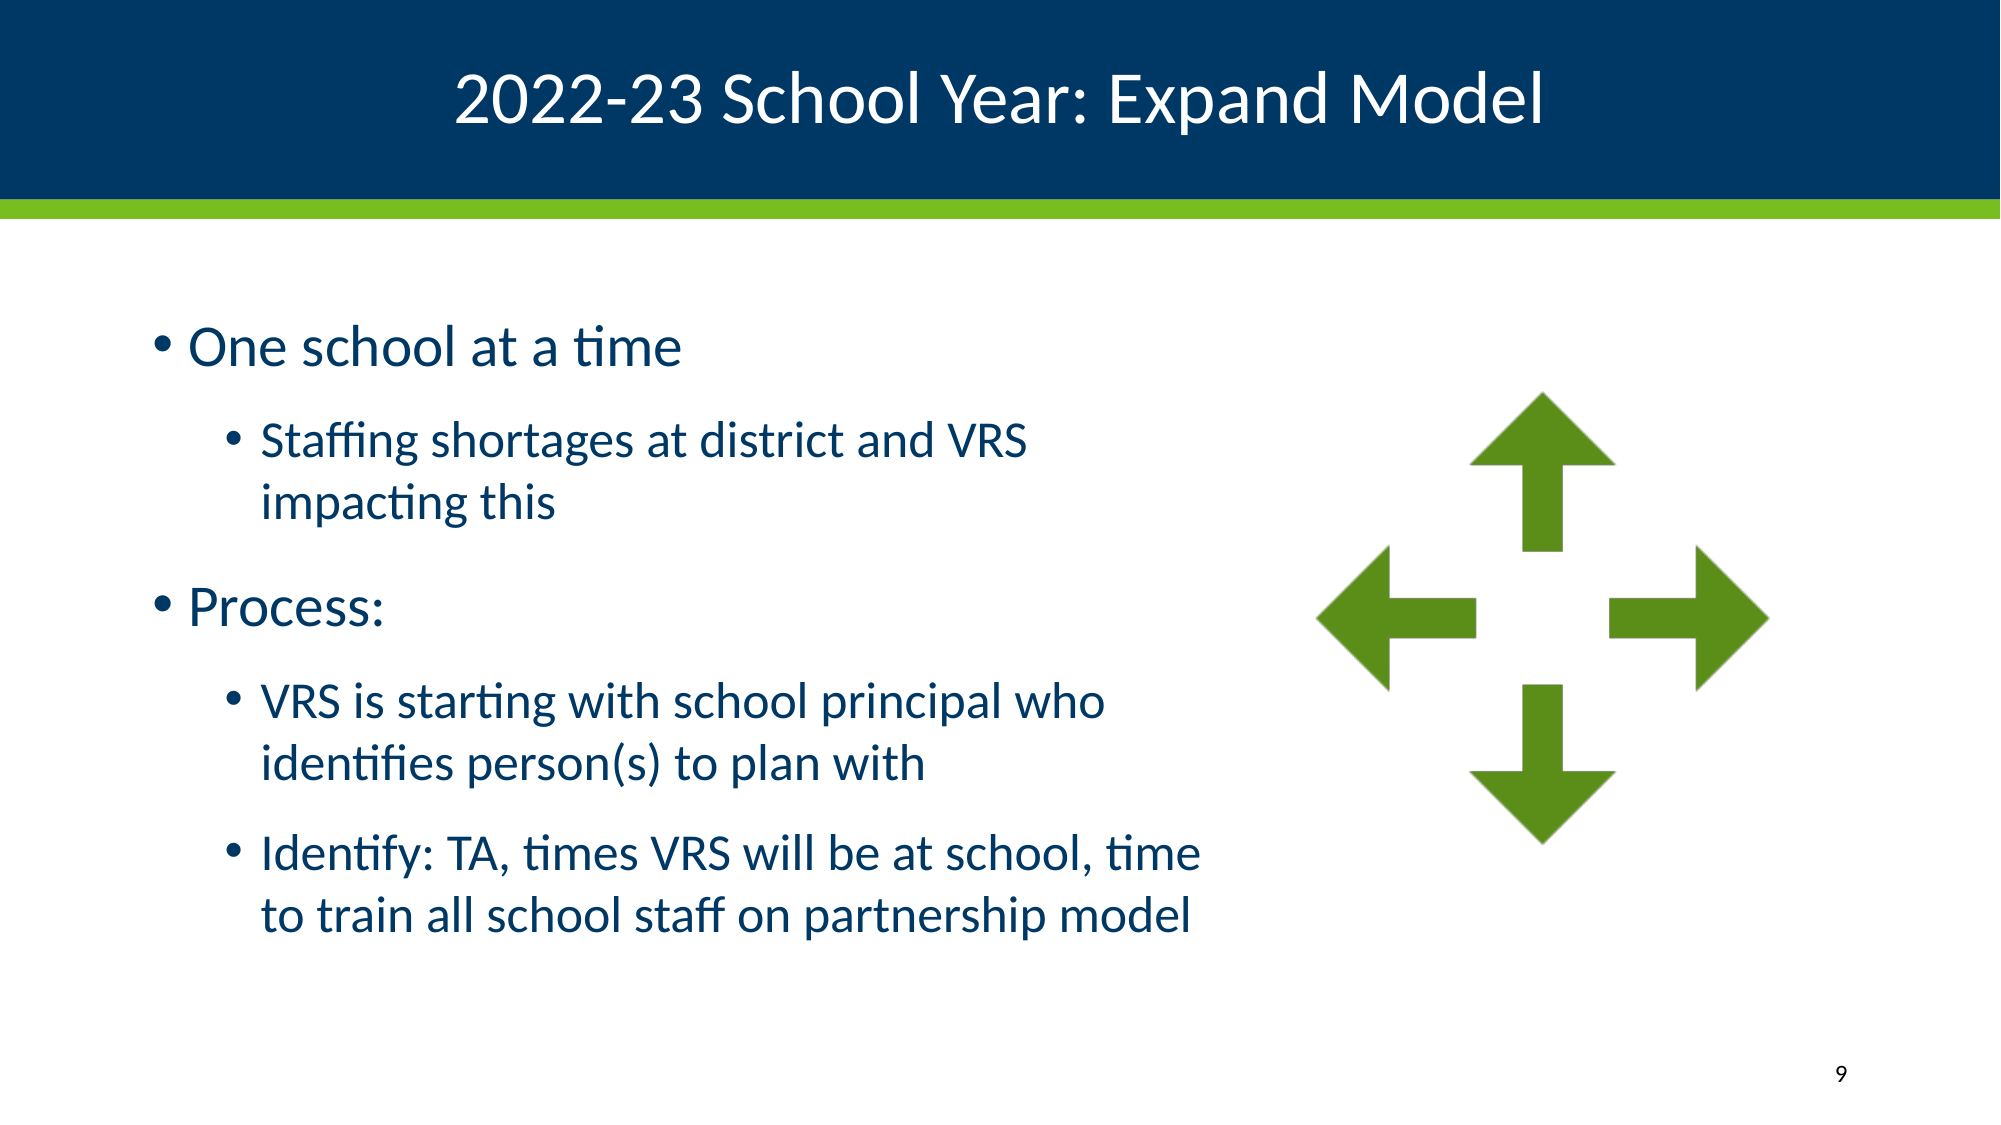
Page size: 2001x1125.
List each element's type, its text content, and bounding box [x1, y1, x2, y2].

slide_number 9 [1622, 1042, 1863, 1103]
title 2022-23 School Year: Expand Model [0, 0, 2000, 200]
picture [1223, 299, 1863, 939]
list One school at a time Staffing shortages at district and VRS impacting this Process: VRS is starting with school principal who identifies person(s) to plan with Identify: TA, times VRS will be at school, time to train all school staff on partnership model [137, 299, 1219, 1014]
